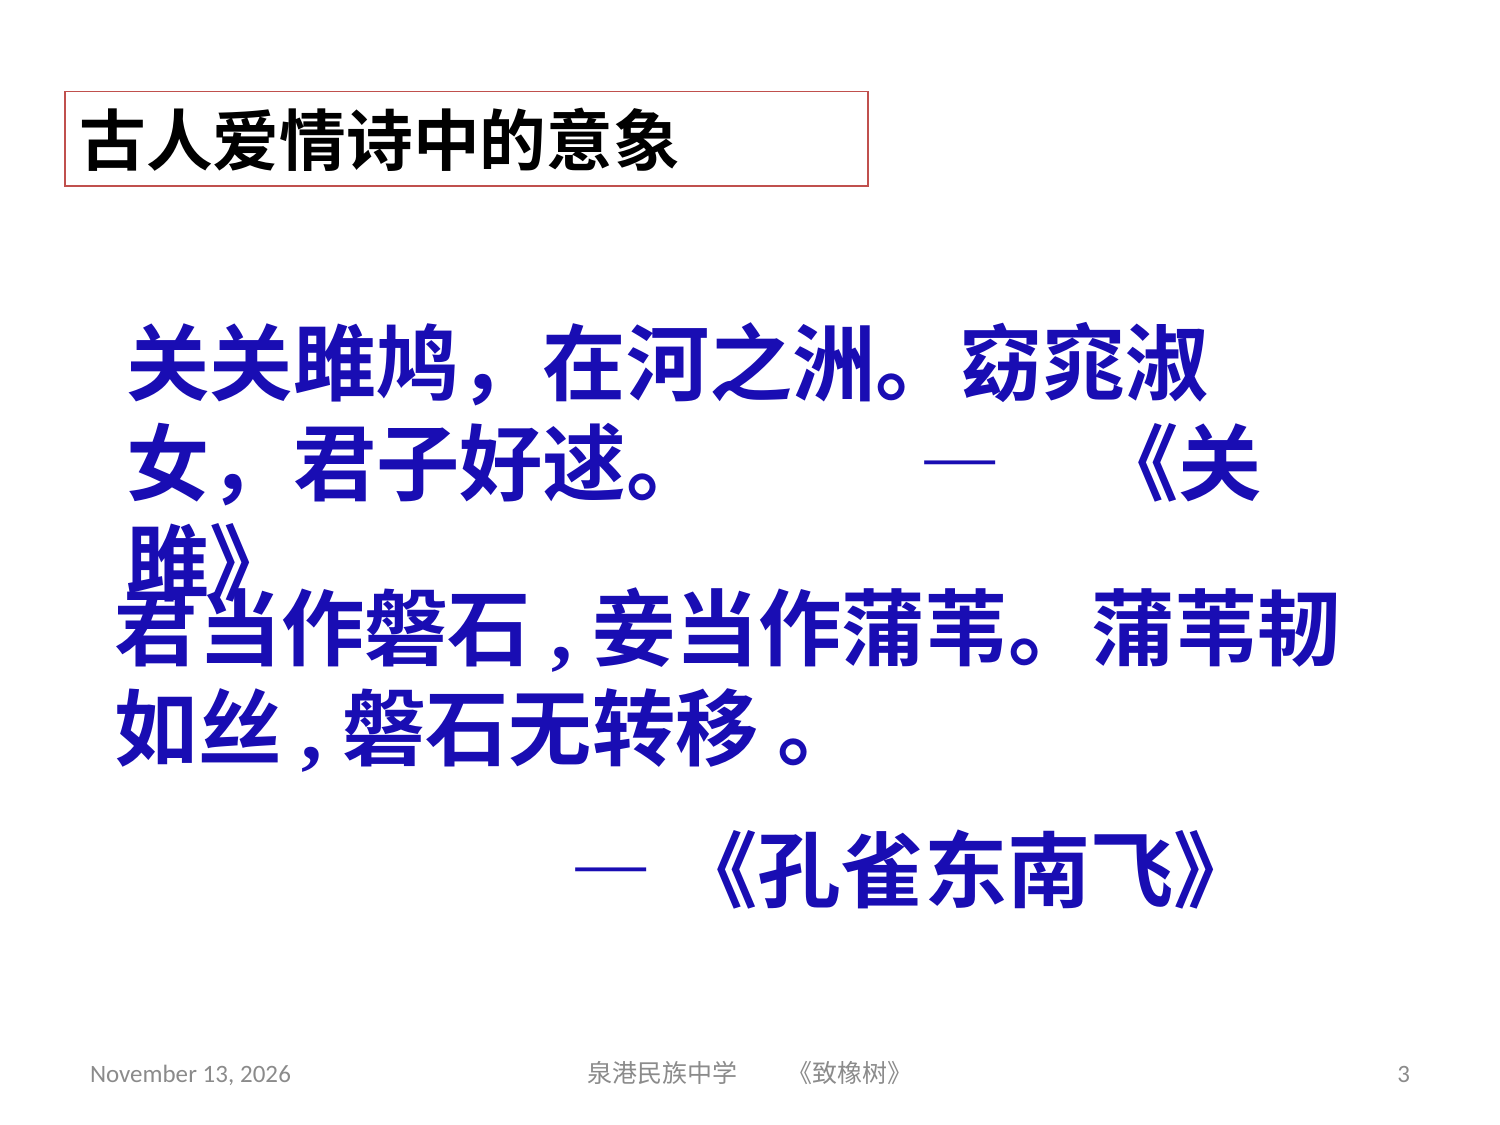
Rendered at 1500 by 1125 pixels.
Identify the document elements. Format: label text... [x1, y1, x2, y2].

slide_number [75, 1042, 425, 1103]
footer 泉港民族中学 《致橡树》 [512, 1042, 988, 1103]
text_box 君当作磐石,妾当作蒲苇。蒲苇韧如丝,磐石无转移 。 —《孔雀东南飞》 [100, 568, 1388, 1011]
text_box 古人爱情诗中的意象 [64, 91, 869, 187]
slide_number 3 [1074, 1042, 1425, 1103]
text_box 关关雎鸠，在河之洲。窈窕淑女，君子好逑。 — 《关雎》 [112, 303, 1365, 568]
